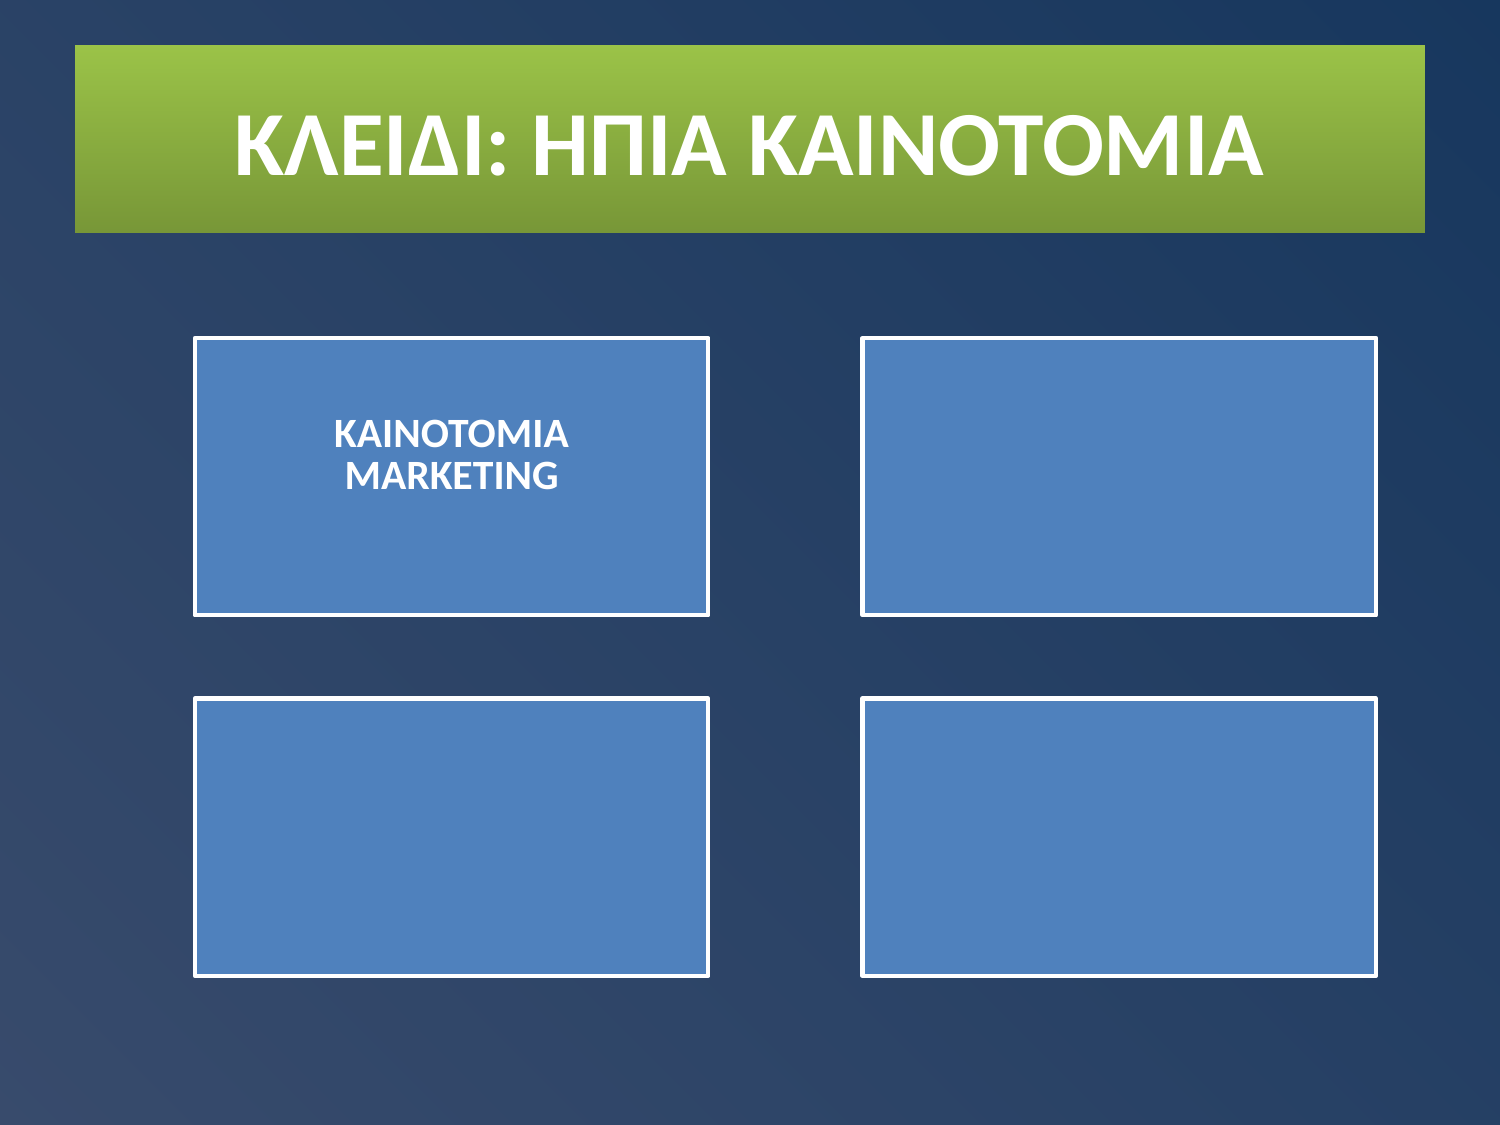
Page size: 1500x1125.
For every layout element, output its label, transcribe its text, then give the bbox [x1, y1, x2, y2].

list [75, 262, 1425, 1005]
title ΚΛΕΙΔΙ: ΗΠΙΑ ΚΑΙΝΟΤΟΜΙΑ [75, 45, 1425, 233]
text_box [194, 337, 1377, 1019]
